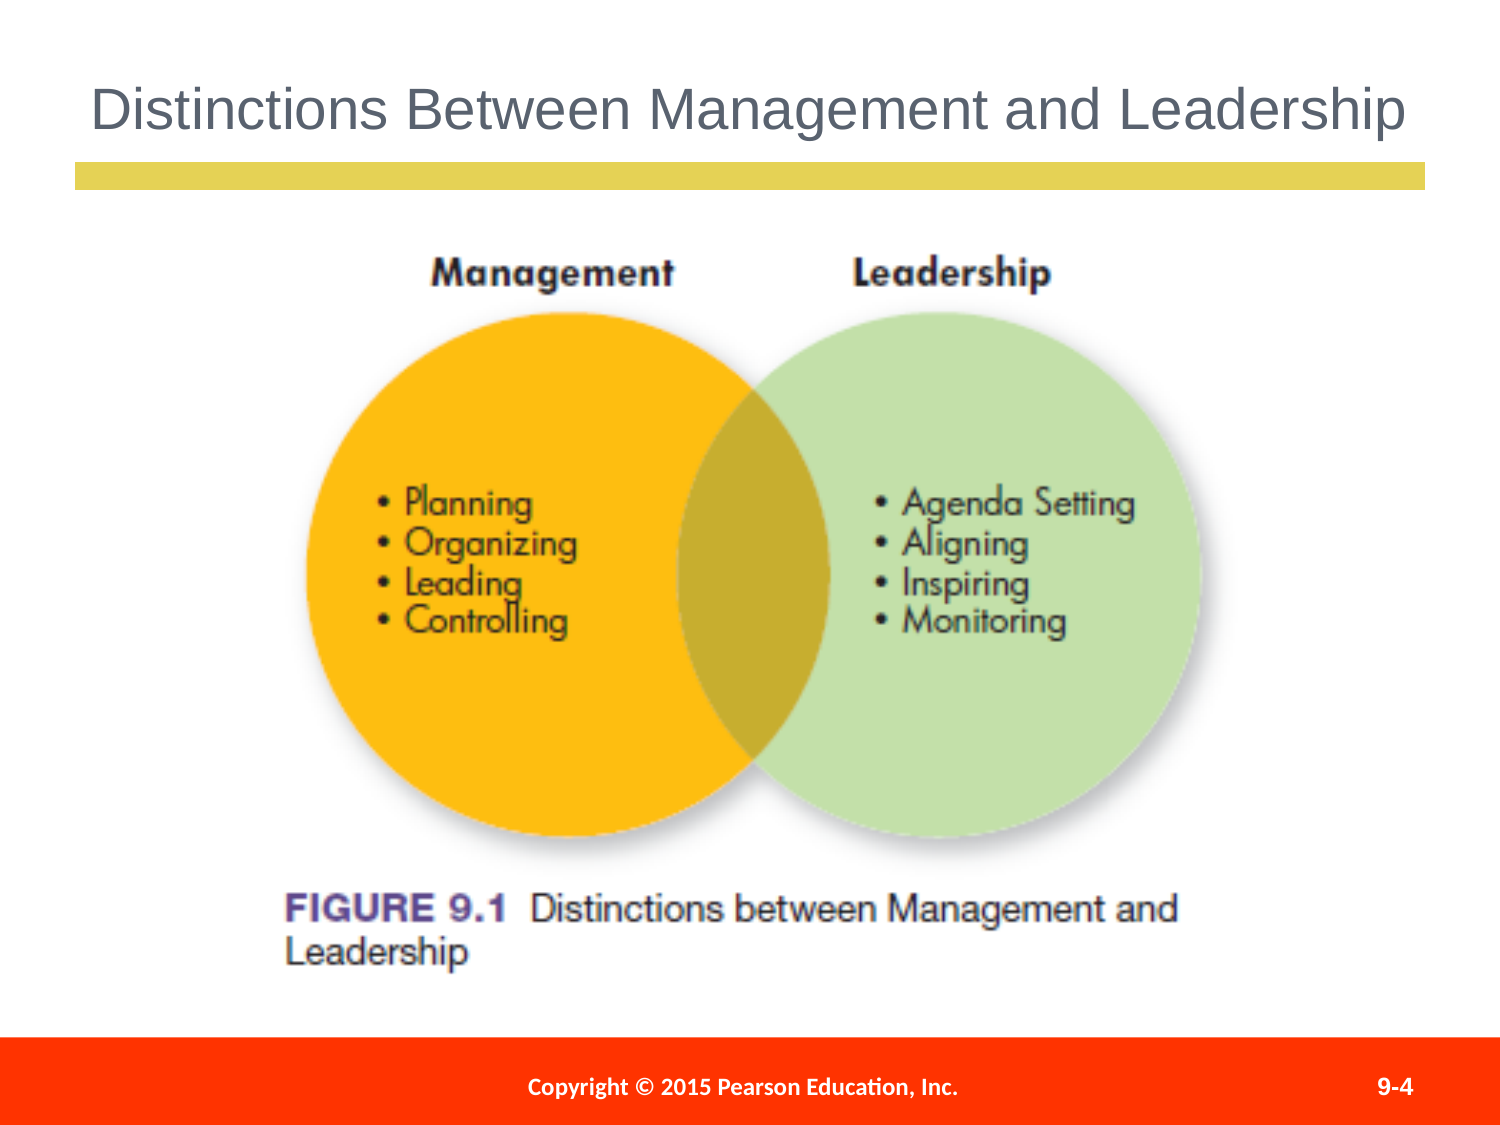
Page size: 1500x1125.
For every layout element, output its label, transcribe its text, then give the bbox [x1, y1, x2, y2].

picture [219, 224, 1276, 1001]
title Distinctions Between Management and Leadership [74, 12, 1426, 201]
